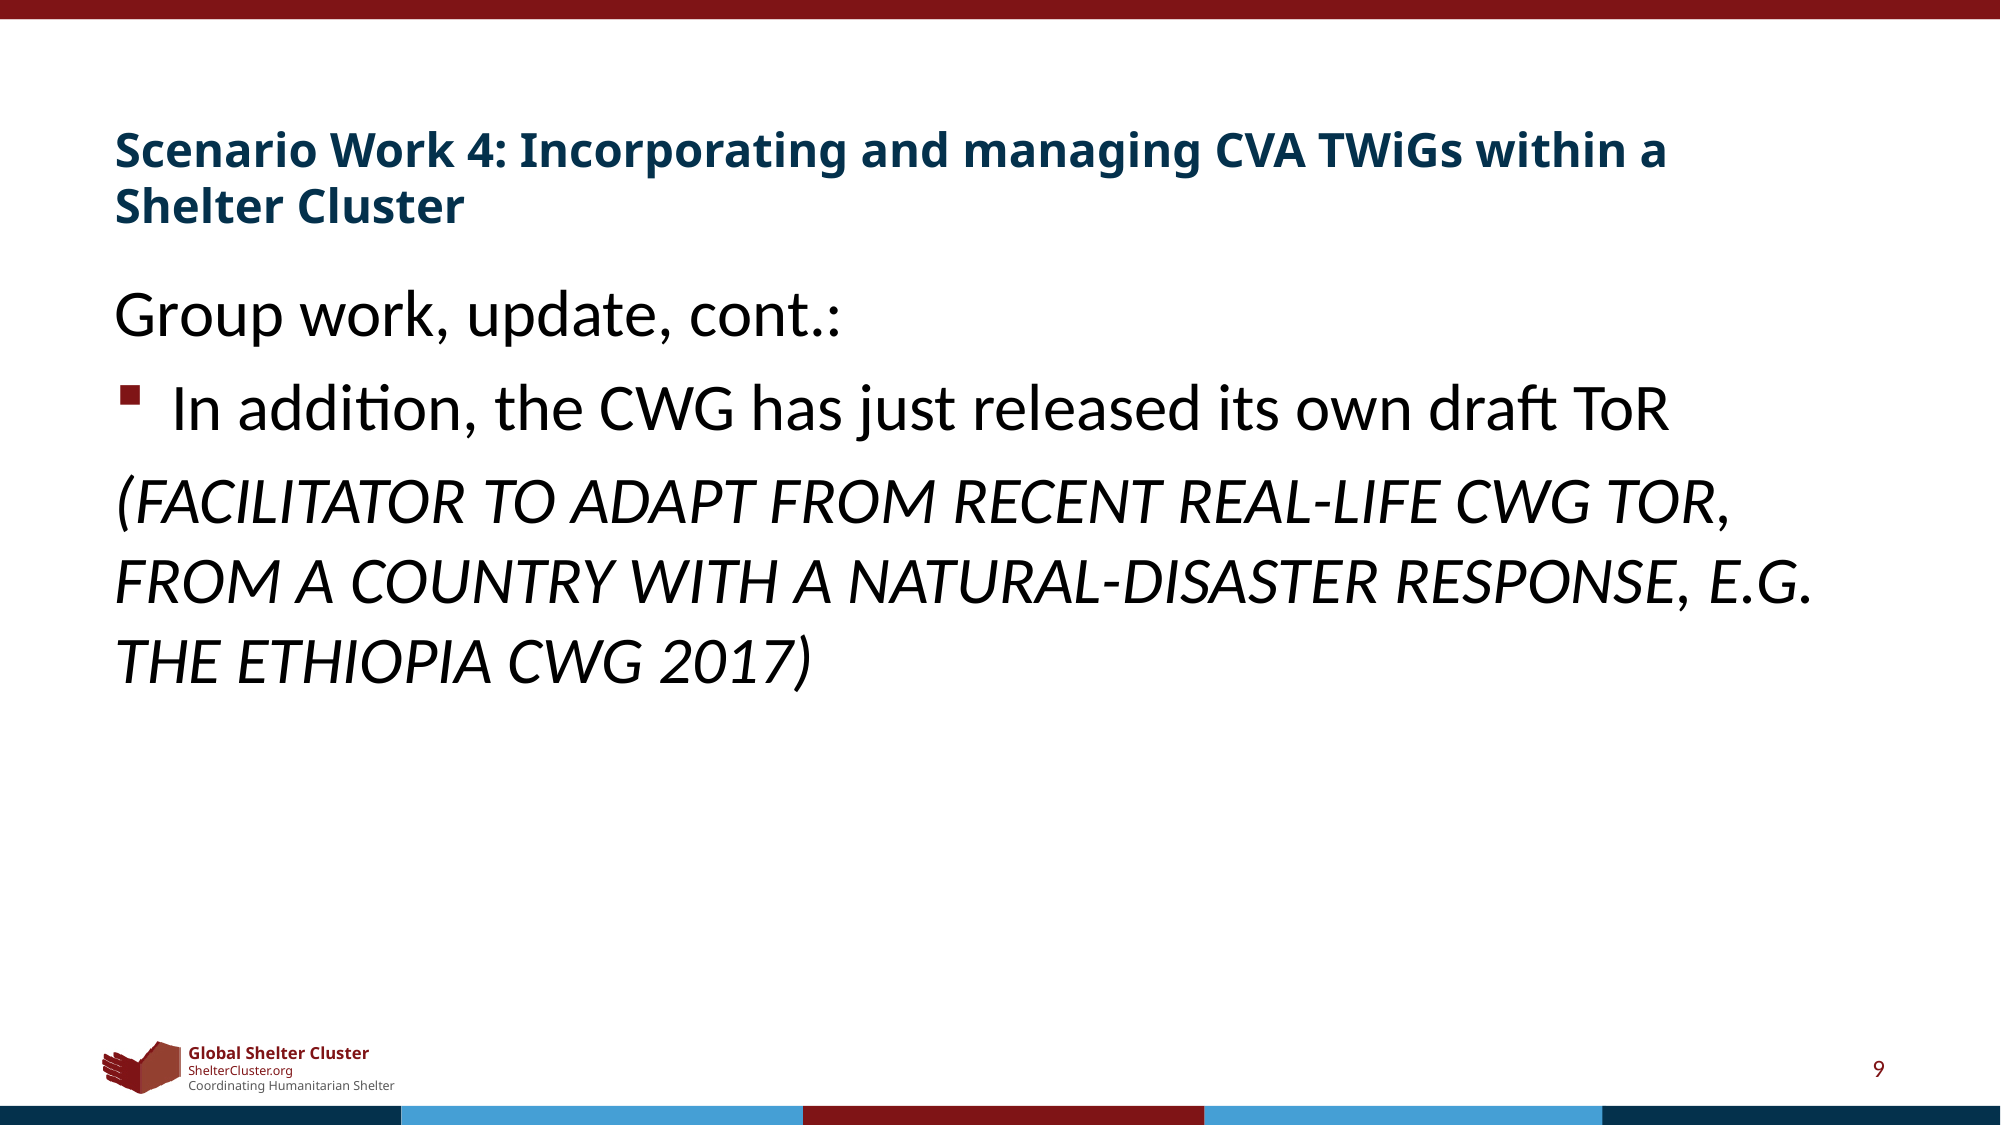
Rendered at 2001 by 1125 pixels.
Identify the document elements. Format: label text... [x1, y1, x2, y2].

picture [102, 1041, 181, 1094]
slide_number 9 [1433, 1037, 1900, 1098]
list Group work, update, cont.: In addition, the CWG has just released its own draft ToR (FACILITATOR TO ADAPT FROM RECENT REAL-LIFE CWG TOR, FROM A COUNTRY WITH A NATURAL-DISASTER RESPONSE, E.G. THE ETHIOPIA CWG 2017) [99, 262, 1900, 1005]
title Scenario Work 4: Incorporating and managing CVA TWiGs within a Shelter Cluster [99, 111, 1863, 262]
